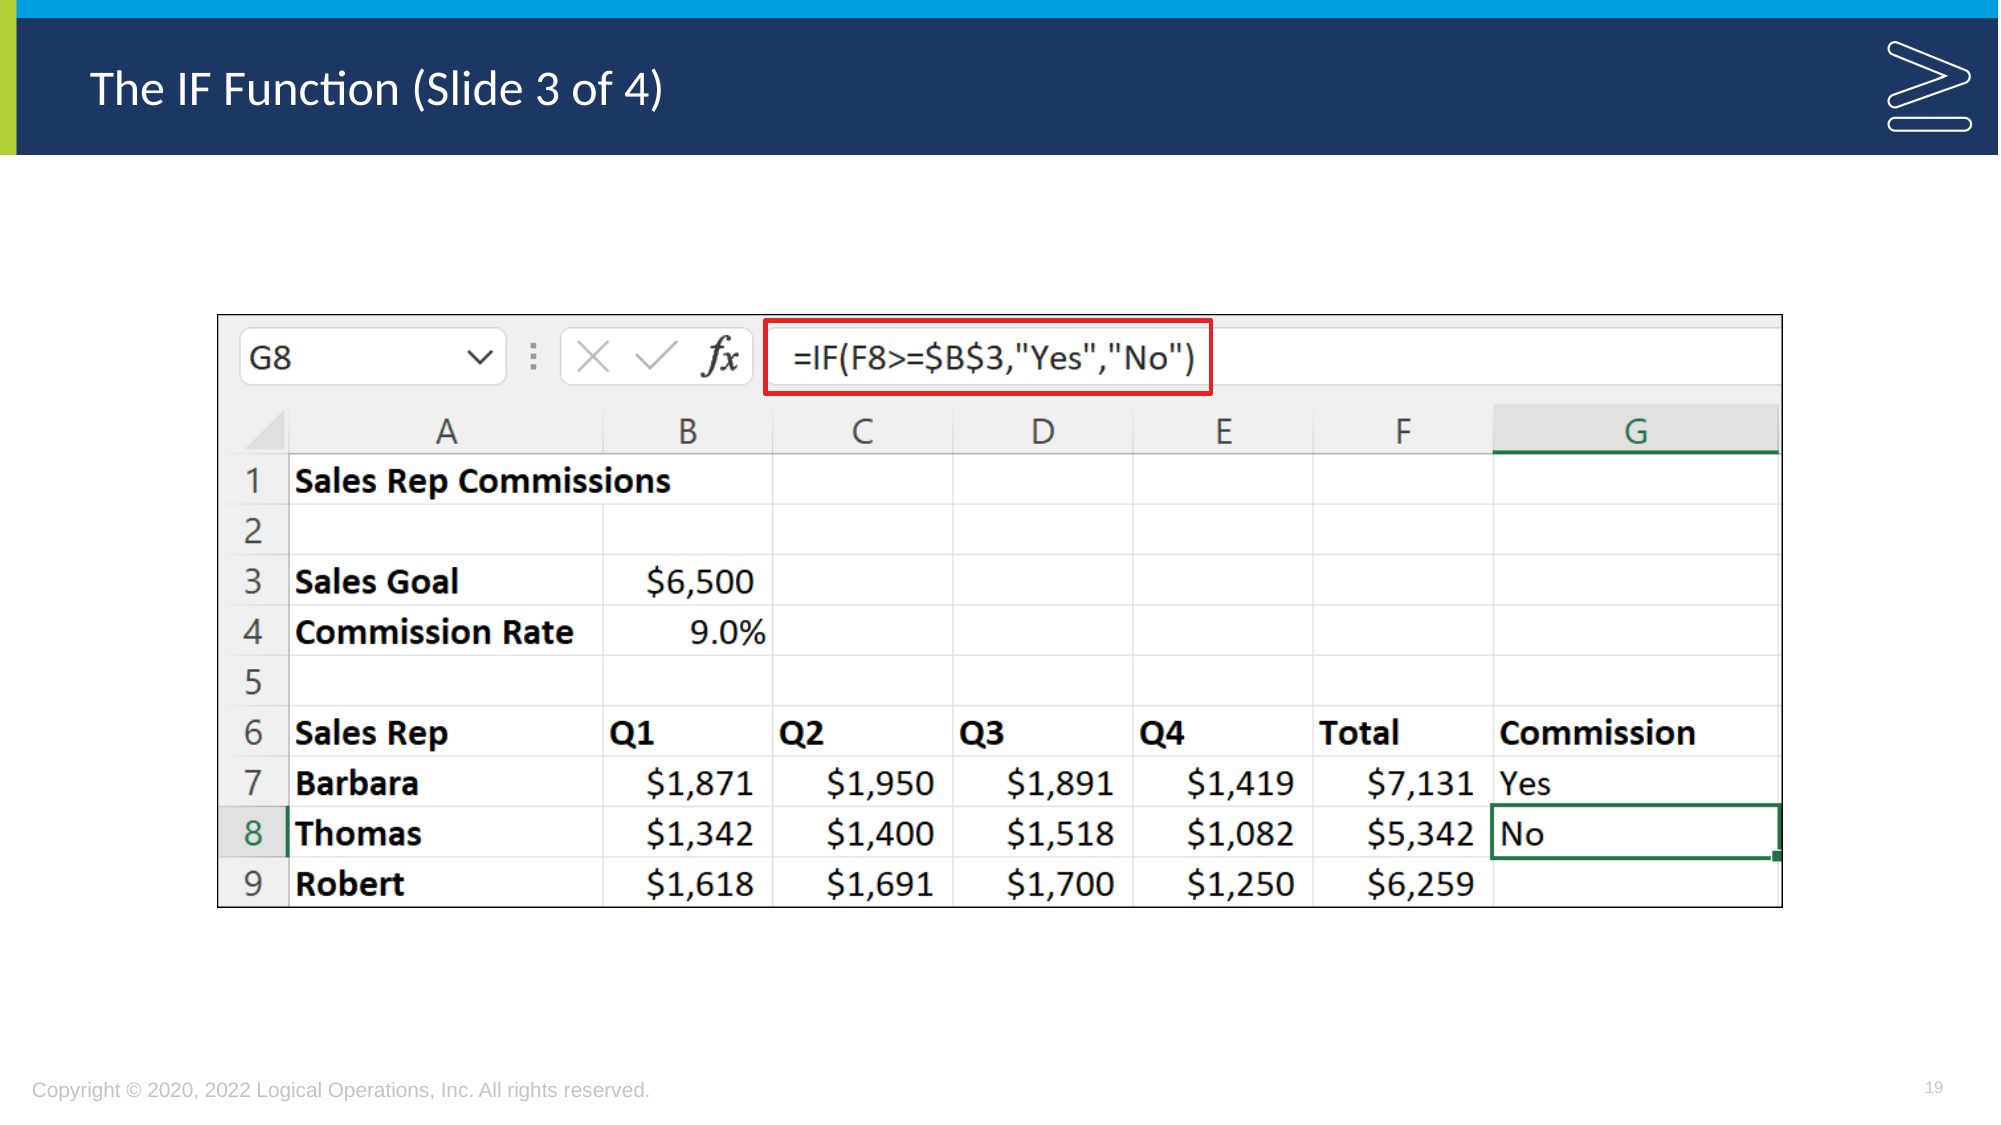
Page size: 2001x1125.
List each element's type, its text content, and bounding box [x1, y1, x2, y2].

picture [1850, 19, 1998, 155]
slide_number 19 [1491, 1057, 1959, 1118]
picture [0, 0, 74, 155]
title The IF Function (Slide 3 of 4) [74, 16, 1850, 155]
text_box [217, 314, 1783, 908]
